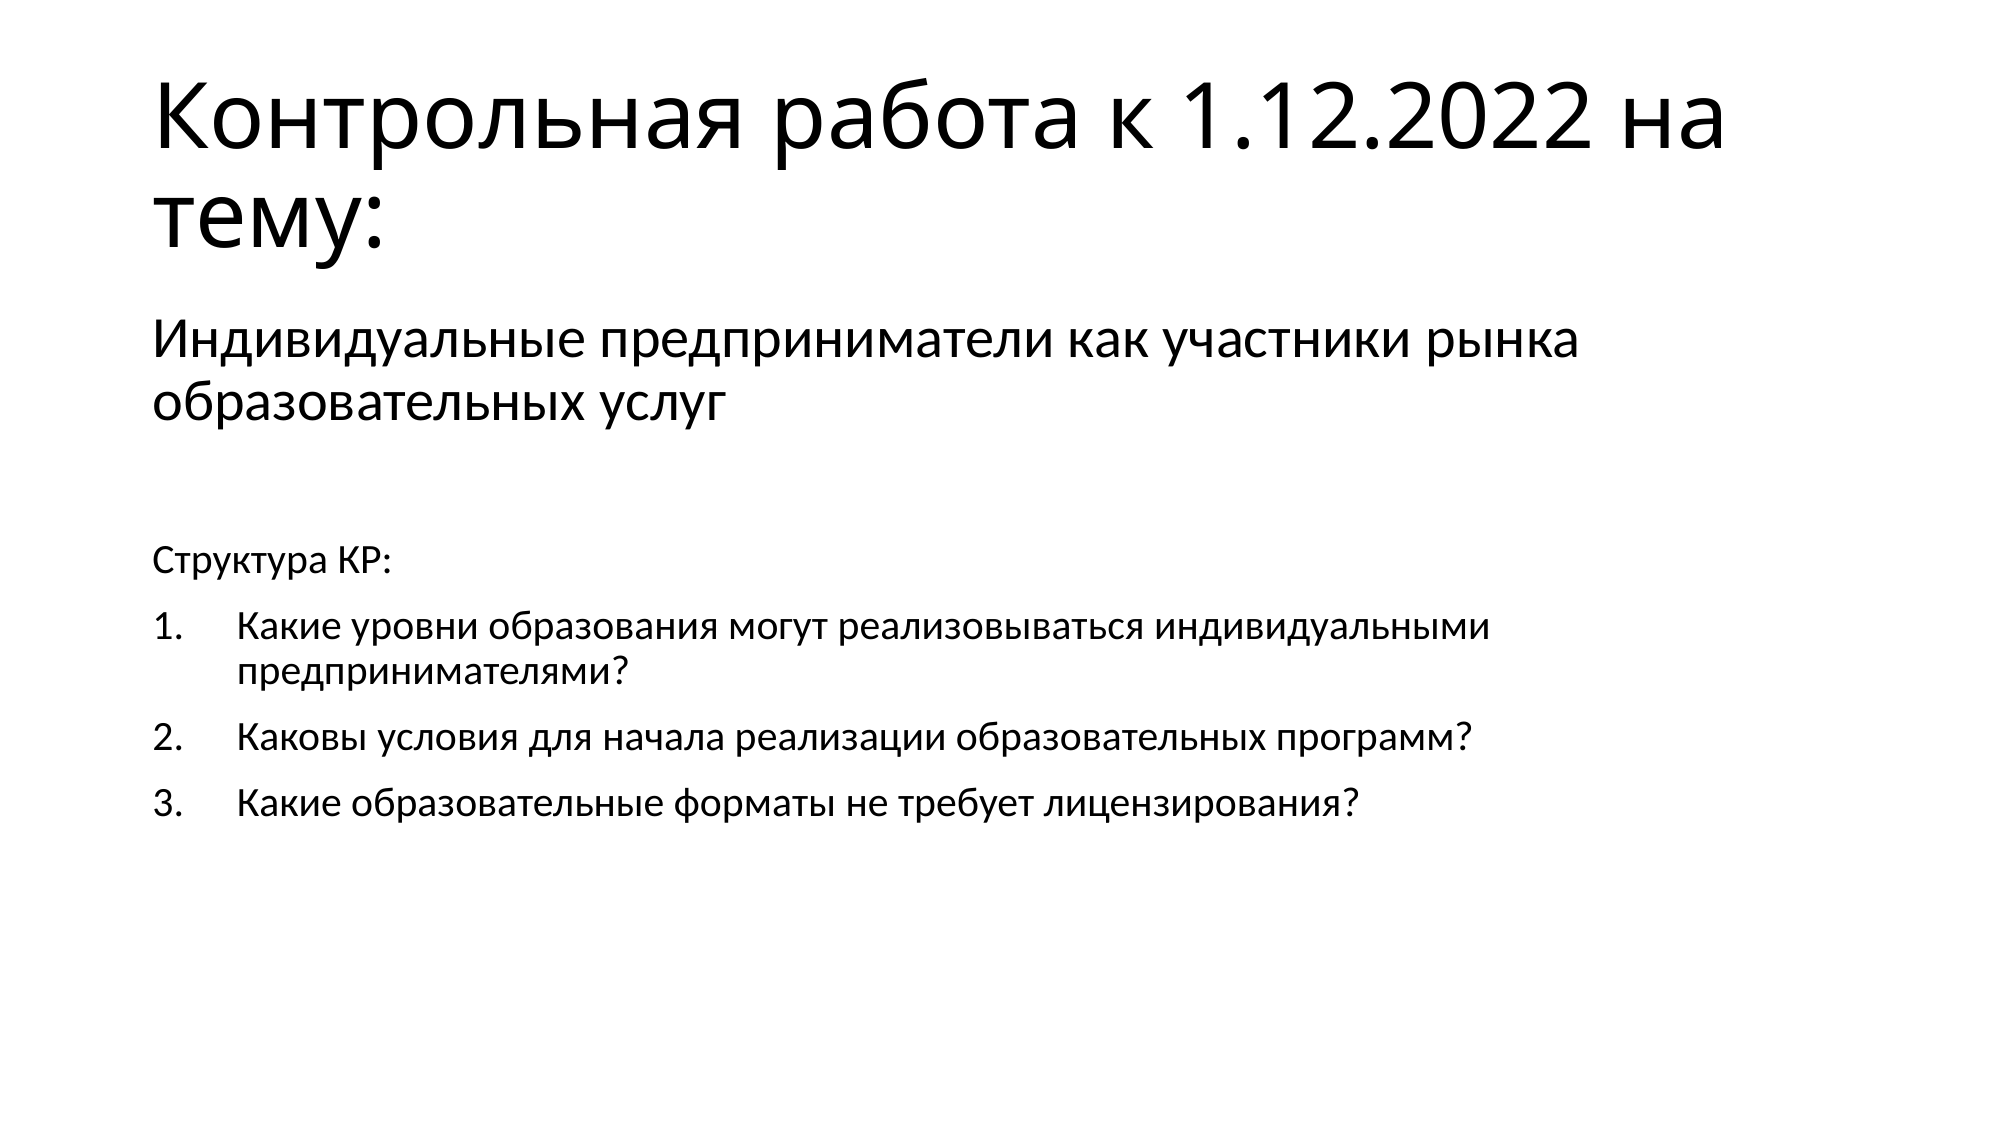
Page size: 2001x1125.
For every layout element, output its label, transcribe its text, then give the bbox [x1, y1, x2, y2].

list Индивидуальные предприниматели как участники рынка образовательных услуг Структура КР: Какие уровни образования могут реализовываться индивидуальными предпринимателями? Каковы условия для начала реализации образовательных программ? Какие образовательные форматы не требует лицензирования? [137, 299, 1863, 1014]
title Контрольная работа к 1.12.2022 на тему: [137, 59, 1863, 278]
